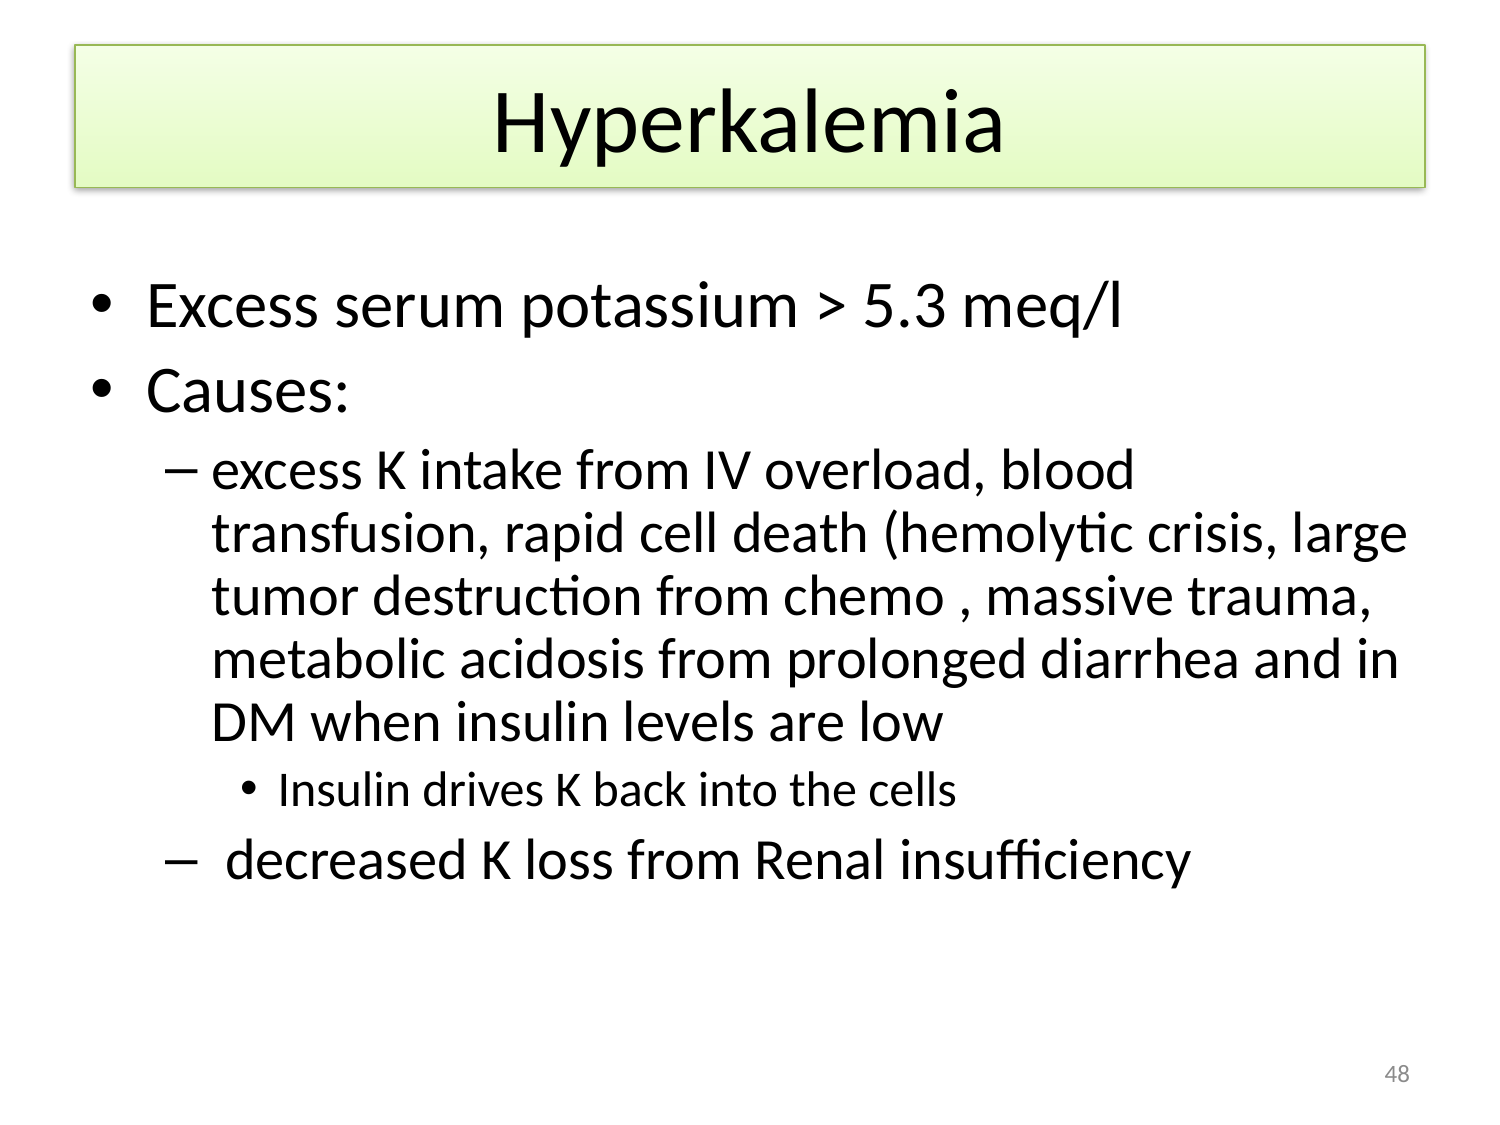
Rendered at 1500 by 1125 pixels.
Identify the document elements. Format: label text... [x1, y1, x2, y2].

slide_number 48 [1074, 1042, 1425, 1103]
list Excess serum potassium > 5.3 meq/l Causes: excess K intake from IV overload, blood transfusion, rapid cell death (hemolytic crisis, large tumor destruction from chemo , massive trauma, metabolic acidosis from prolonged diarrhea and in DM when insulin levels are low Insulin drives K back into the cells decreased K loss from Renal insufficiency [75, 262, 1425, 1005]
title Hyperkalemia [74, 44, 1426, 188]
